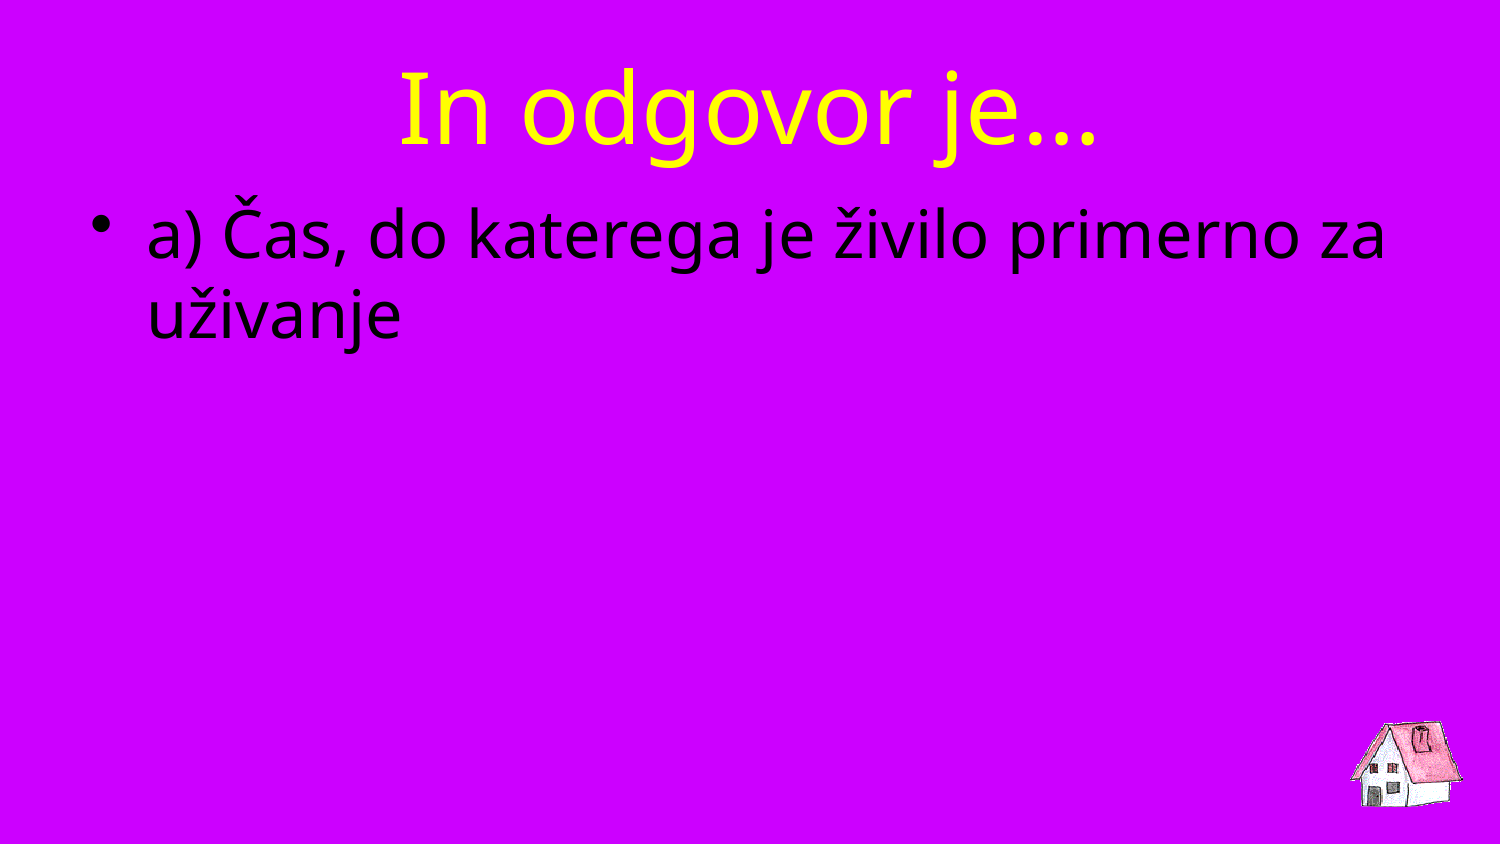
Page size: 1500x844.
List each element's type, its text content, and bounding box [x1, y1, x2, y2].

title In odgovor je… [74, 33, 1426, 175]
list a) Čas, do katerega je živilo primerno za uživanje [74, 184, 1426, 754]
picture [1349, 721, 1463, 808]
